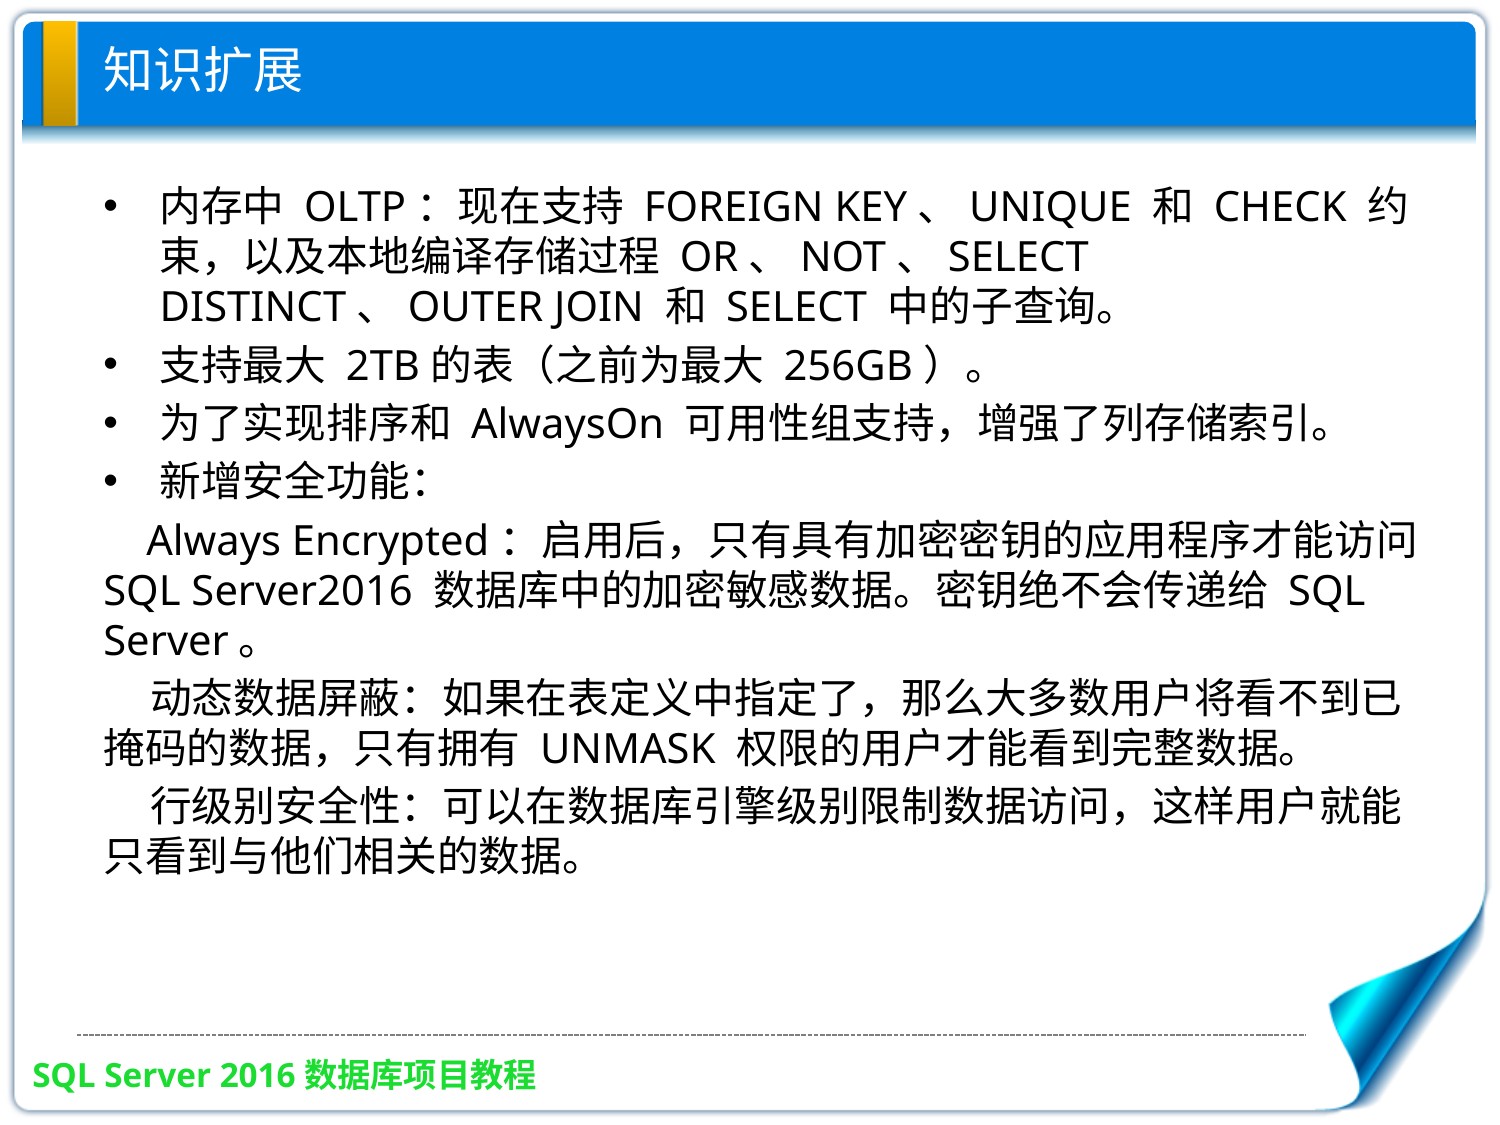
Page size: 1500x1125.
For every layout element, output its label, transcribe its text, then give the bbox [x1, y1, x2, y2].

title 知识扩展 [88, 30, 1301, 124]
picture [0, 0, 1500, 1125]
list 内存中 OLTP：现在支持 FOREIGN KEY、UNIQUE 和 CHECK 约束，以及本地编译存储过程 OR、NOT、SELECT DISTINCT、OUTER JOIN 和 SELECT 中的子查询。 支持最大 2TB的表（之前为最大 256GB）。 为了实现排序和 AlwaysOn 可用性组支持，增强了列存储索引。 新增安全功能： Always Encrypted：启用后，只有具有加密密钥的应用程序才能访问 SQL Server2016 数据库中的加密敏感数据。密钥绝不会传递给 SQL Server。 动态数据屏蔽：如果在表定义中指定了，那么大多数用户将看不到已掩码的数据，只有拥有 UNMASK 权限的用户才能看到完整数据。 行级别安全性：可以在数据库引擎级别限制数据访问，这样用户就能只看到与他们相关的数据。 [88, 172, 1439, 911]
